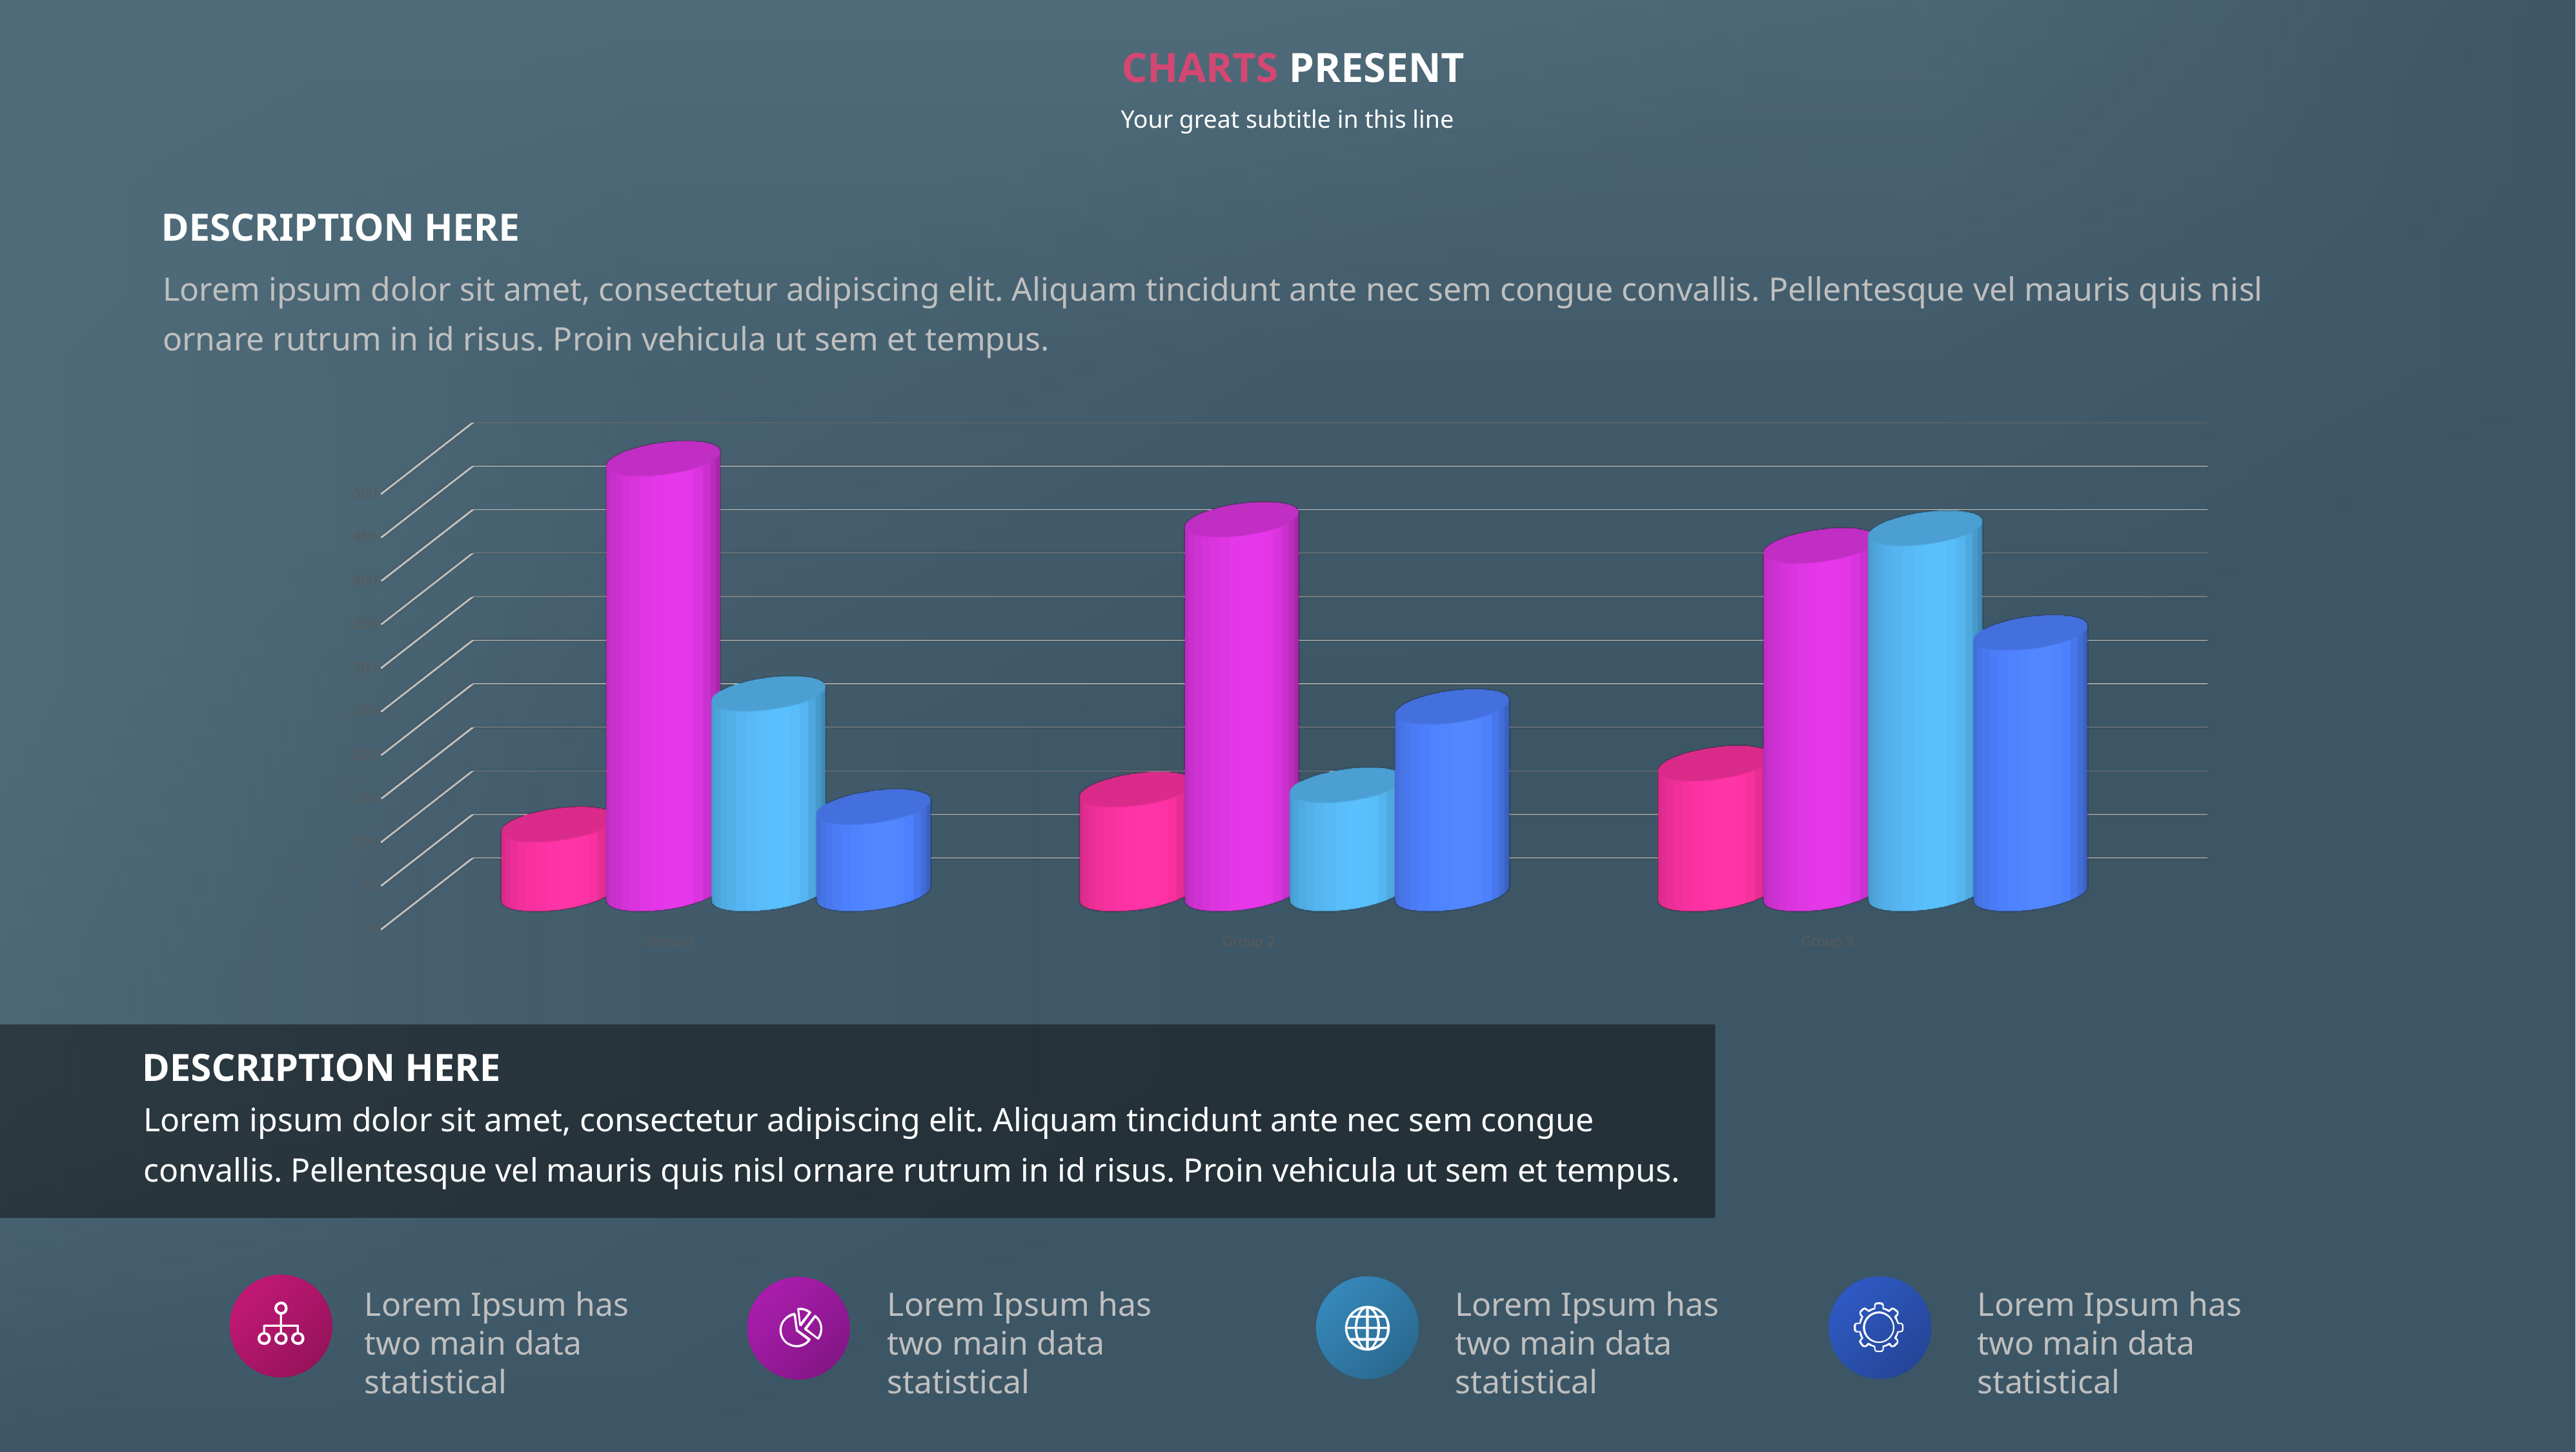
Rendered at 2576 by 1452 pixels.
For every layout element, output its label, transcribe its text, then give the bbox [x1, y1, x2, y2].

text_box Lorem Ipsum has two main data statistical [1954, 1272, 2329, 1412]
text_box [229, 1275, 332, 1378]
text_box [1829, 1276, 1932, 1379]
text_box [136, 193, 2377, 372]
text_box Lorem Ipsum has two main data statistical [1432, 1272, 1806, 1412]
chart [218, 411, 2297, 985]
text_box [0, 1023, 1717, 1219]
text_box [803, 32, 1783, 146]
text_box Lorem Ipsum has two main data statistical [864, 1272, 1239, 1412]
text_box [747, 1276, 850, 1380]
text_box Lorem Ipsum has two main data statistical [341, 1272, 716, 1412]
picture [0, 0, 2576, 1452]
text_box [117, 1033, 1716, 1202]
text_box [1316, 1276, 1419, 1379]
